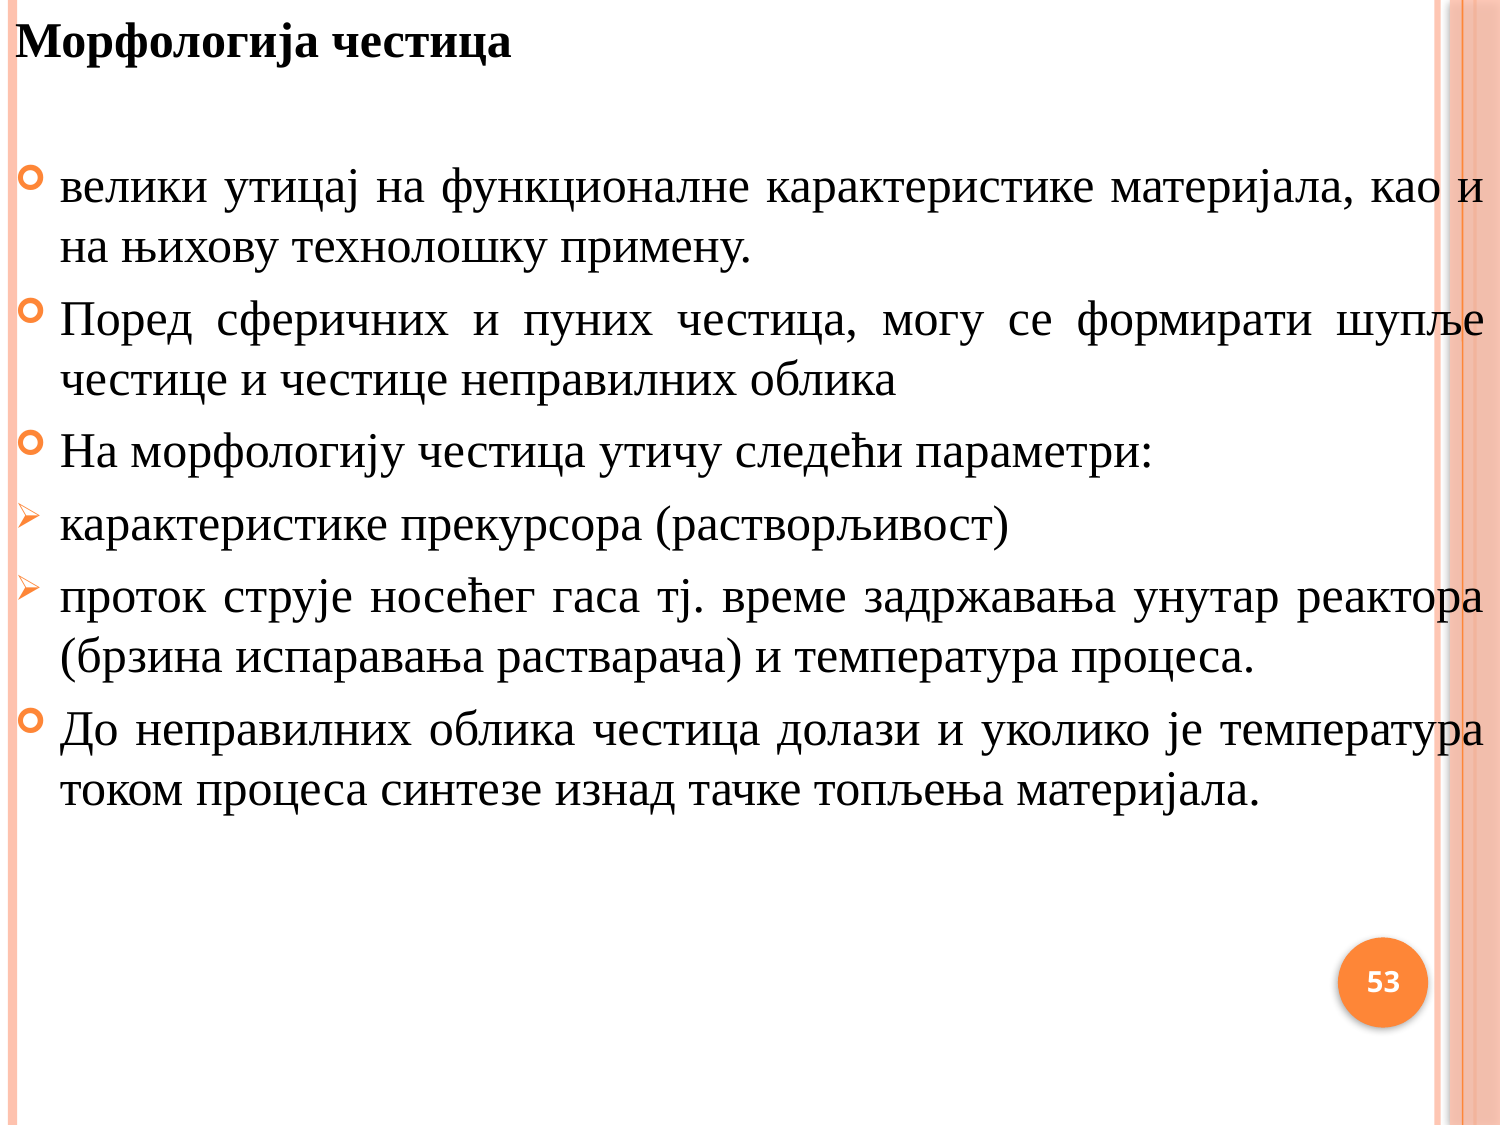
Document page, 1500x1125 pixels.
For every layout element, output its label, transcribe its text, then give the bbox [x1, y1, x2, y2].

slide_number 53 [1333, 940, 1434, 1026]
list Морфологија честица велики утицај на функционалне карактеристике материјала, као и на њихову технолошку примену. Поред сферичних и пуних честица, могу се формирати шупље честице и честице неправилних облика На морфологију честица утичу следећи параметри: карактеристике прекурсора (растворљивост) проток струје носећег гаса тј. време задржавања унутар реактора (брзина испаравања растварача) и температура процеса. До неправилних облика честица долази и уколико је температура током процеса синтезе изнад тачке топљења материјала. [0, 0, 1500, 1125]
